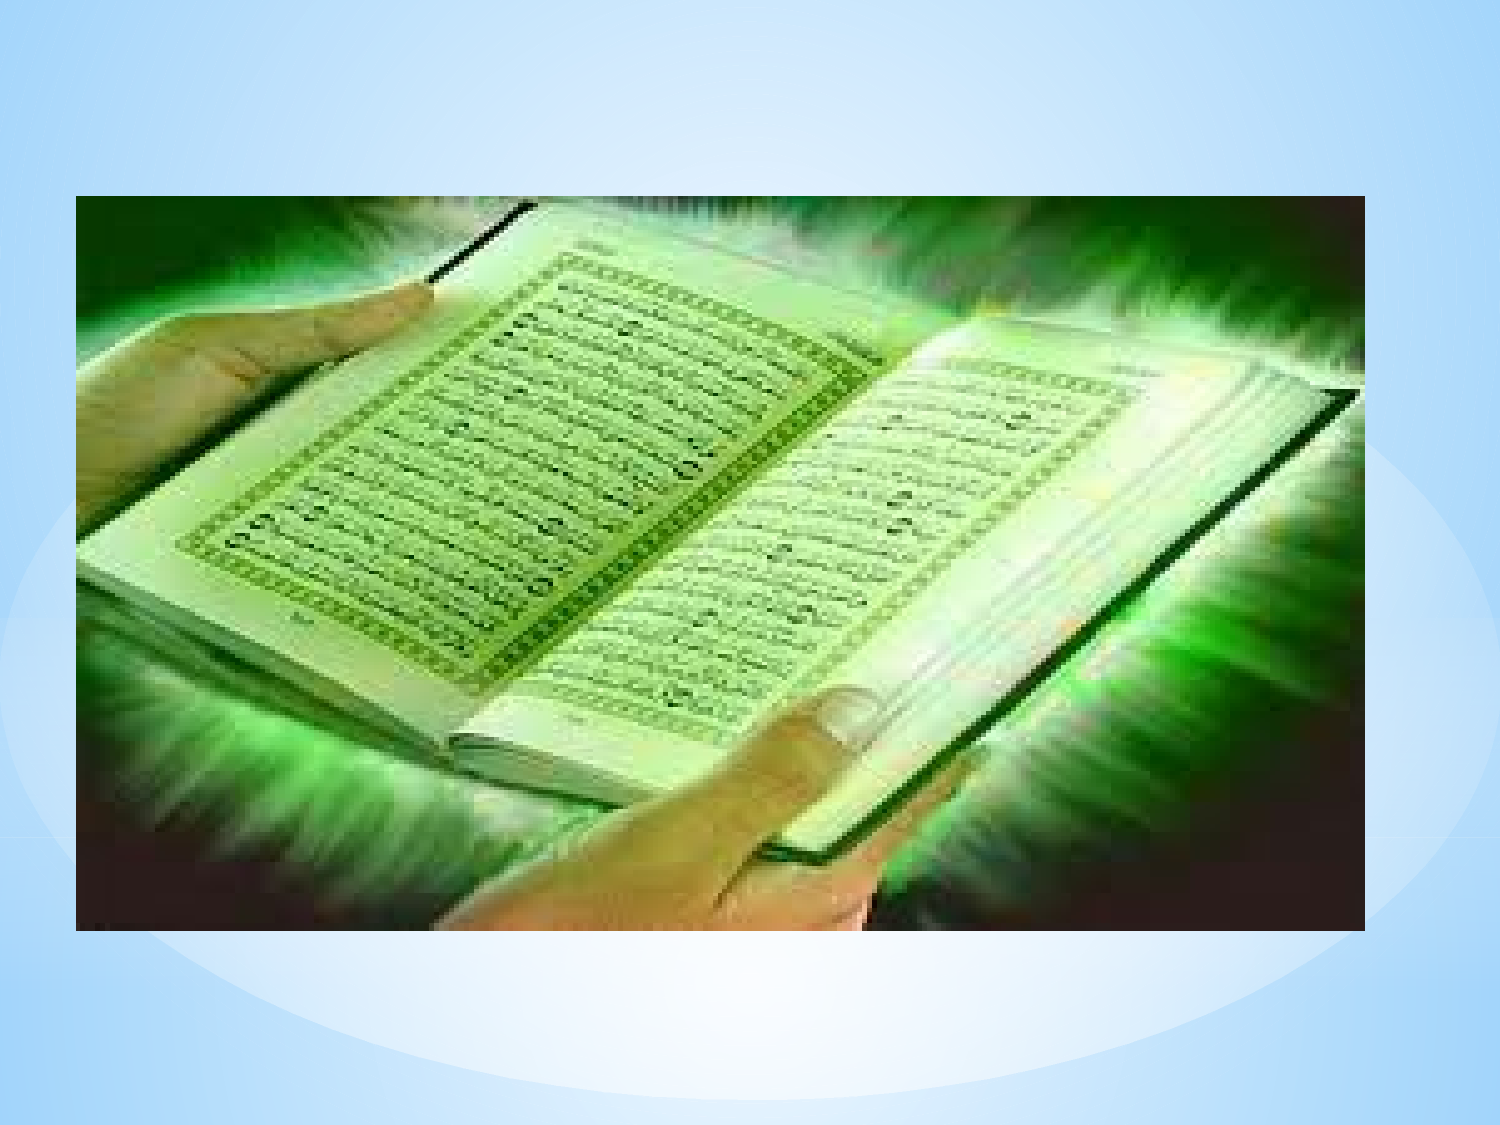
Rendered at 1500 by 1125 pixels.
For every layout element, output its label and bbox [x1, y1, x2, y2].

list [76, 196, 1365, 931]
